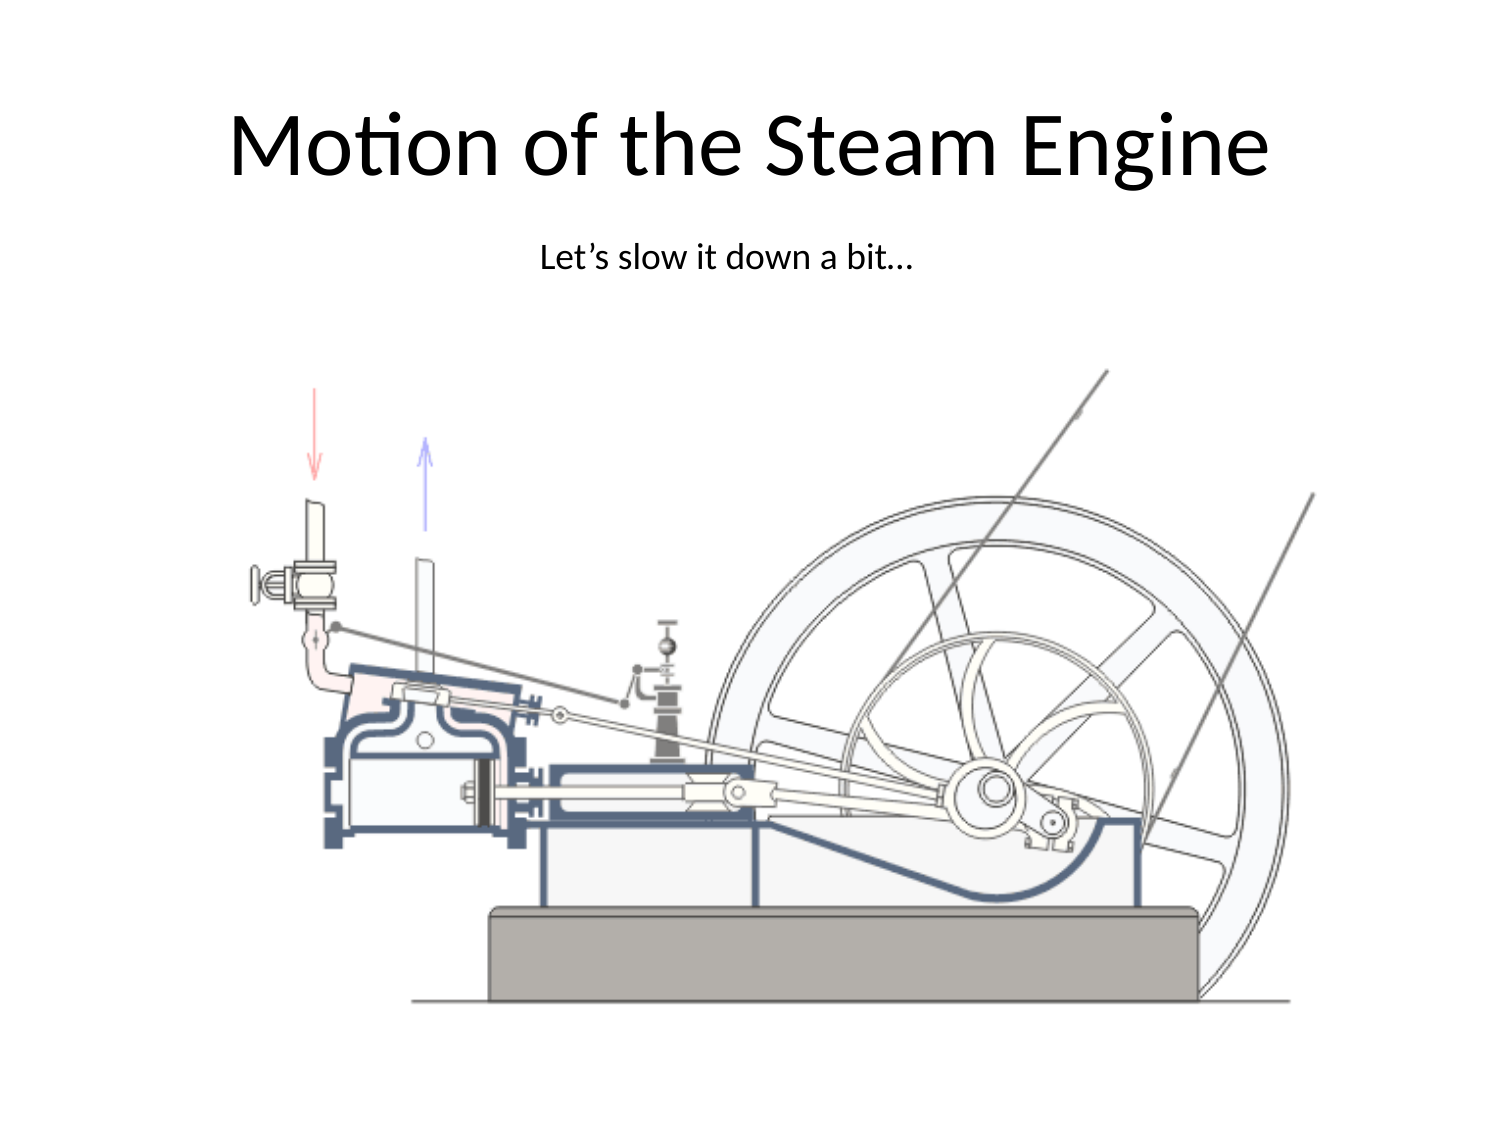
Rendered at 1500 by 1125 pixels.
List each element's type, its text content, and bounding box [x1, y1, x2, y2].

text_box Let’s slow it down a bit… [525, 224, 1088, 285]
title Motion of the Steam Engine [75, 45, 1425, 233]
picture [187, 324, 1447, 1083]
